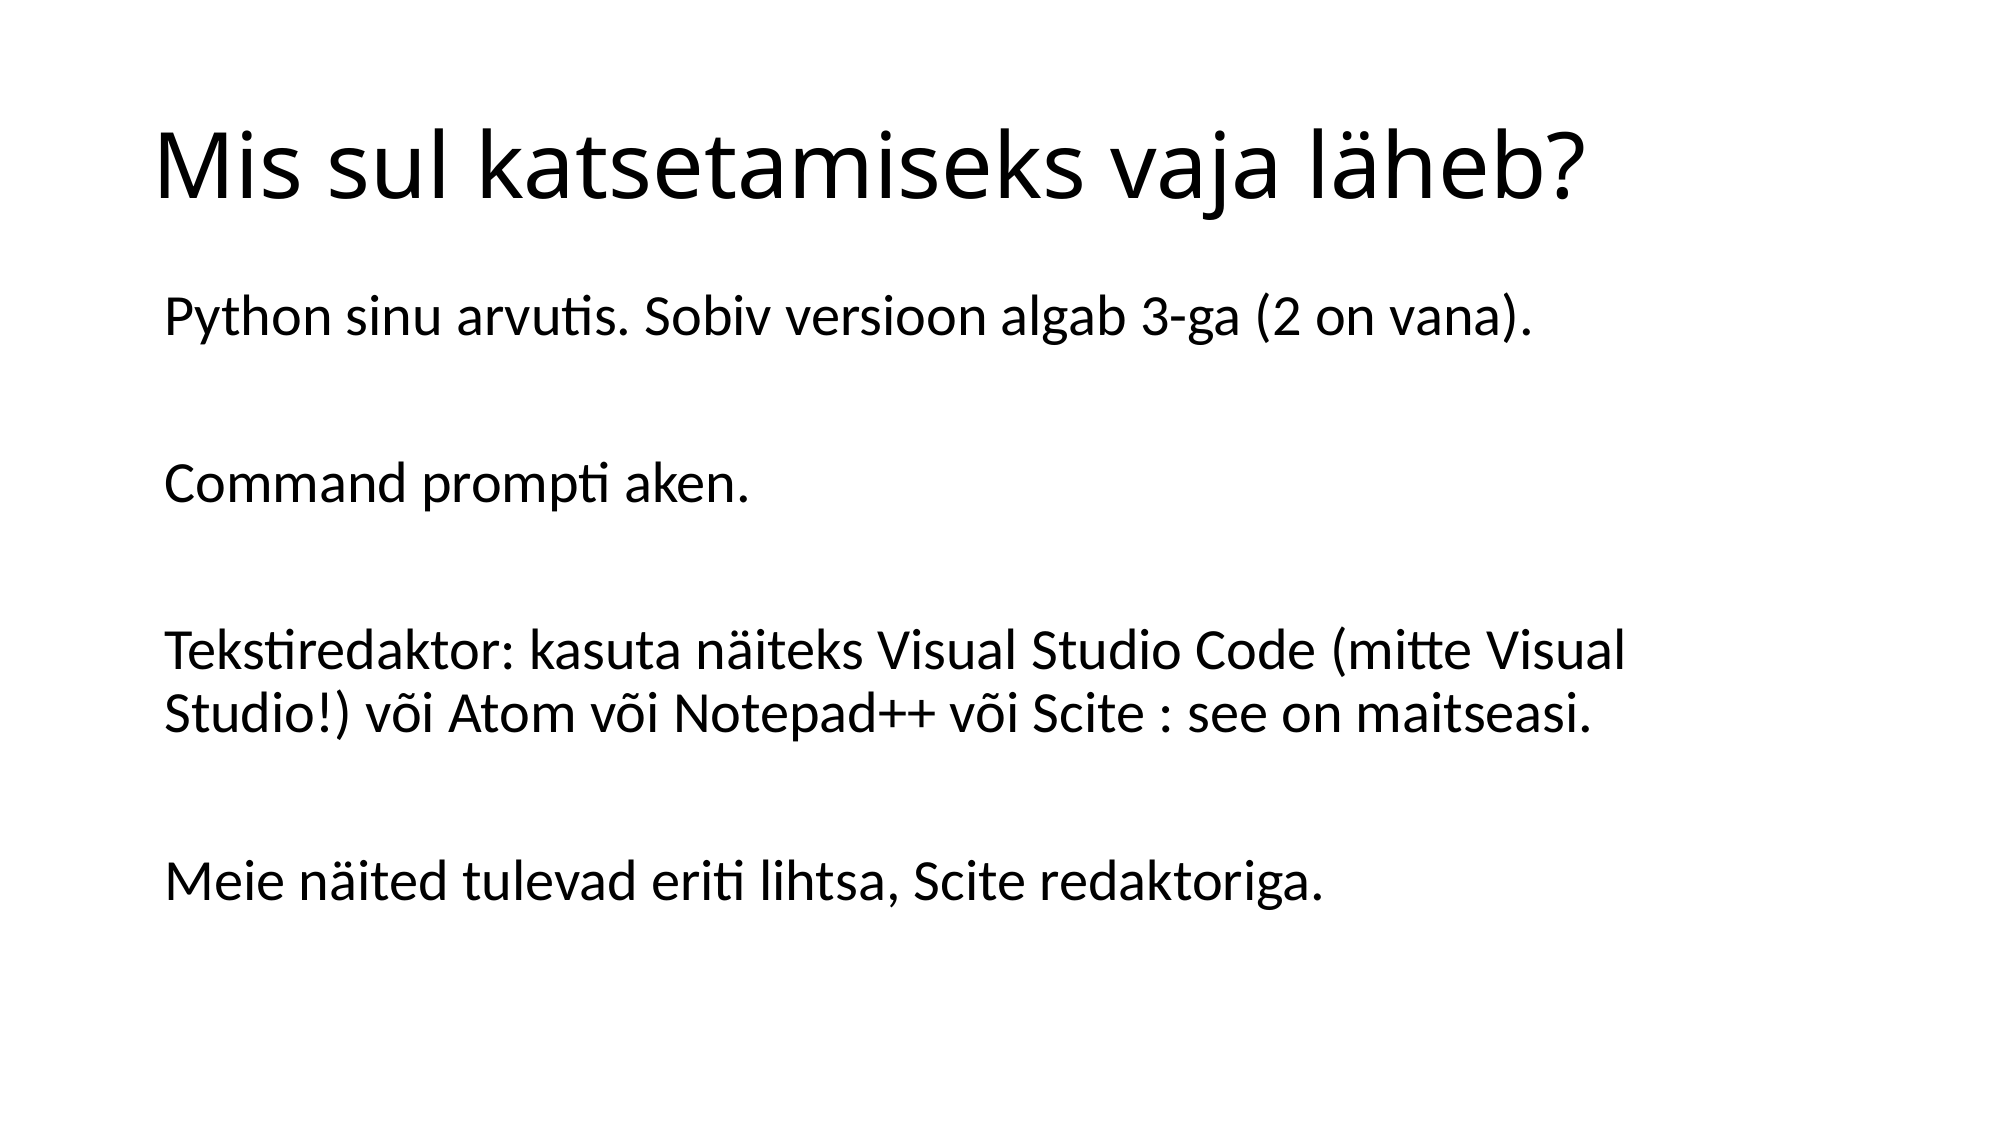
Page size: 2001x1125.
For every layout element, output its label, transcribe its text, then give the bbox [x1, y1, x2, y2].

list Python sinu arvutis. Sobiv versioon algab 3-ga (2 on vana). Command prompti aken. Tekstiredaktor: kasuta näiteks Visual Studio Code (mitte Visual Studio!) või Atom või Notepad++ või Scite : see on maitseasi. Meie näited tulevad eriti lihtsa, Scite redaktoriga. [149, 277, 1673, 1020]
title Mis sul katsetamiseks vaja läheb? [137, 59, 1863, 278]
